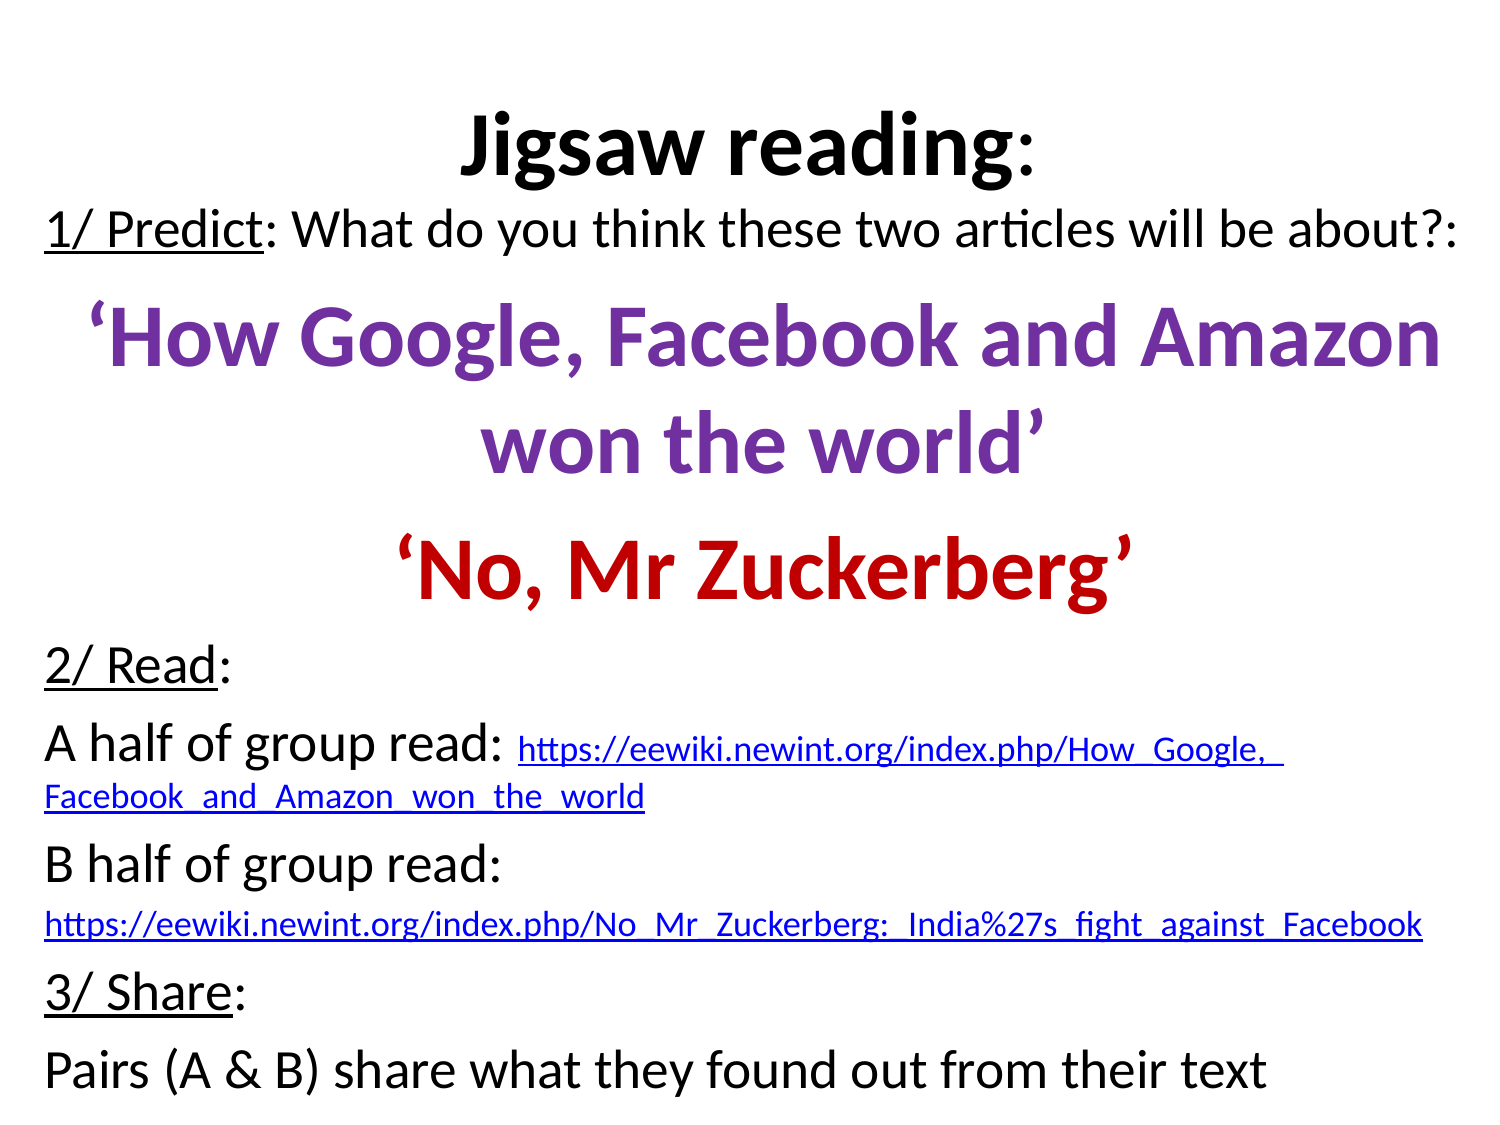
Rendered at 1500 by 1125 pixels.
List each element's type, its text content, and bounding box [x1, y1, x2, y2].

list 1/ Predict: What do you think these two articles will be about?: ‘How Google, Facebook and Amazon won the world’ ‘No, Mr Zuckerberg’ 2/ Read: A half of group read: https://eewiki.newint.org/index.php/How_Google,_Facebook_and_Amazon_won_the_world B half of group read: https://eewiki.newint.org/index.php/No_Mr_Zuckerberg:_India%27s_fight_against_Facebook 3/ Share: Pairs (A & B) share what they found out from their text [29, 184, 1500, 1125]
title Jigsaw reading: [75, 45, 1425, 184]
